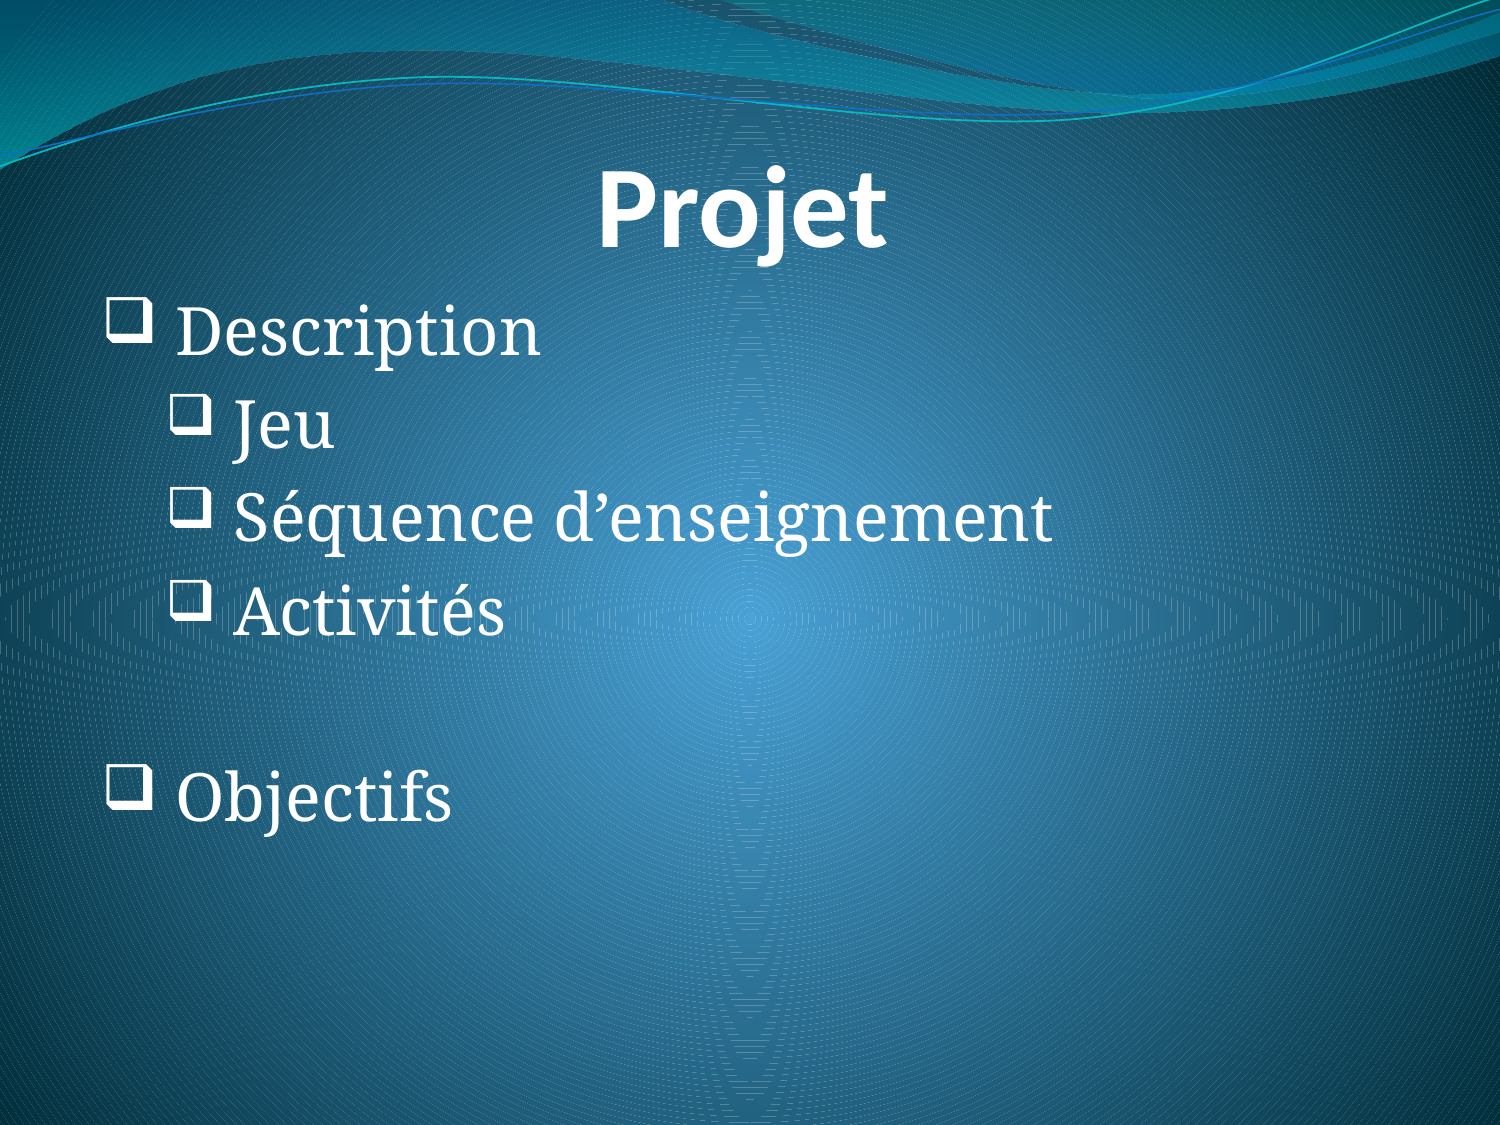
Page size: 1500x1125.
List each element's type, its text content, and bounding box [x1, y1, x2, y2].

title Projet [105, 128, 1381, 271]
list Description Jeu Séquence d’enseignement Activités Objectifs [93, 281, 1369, 950]
